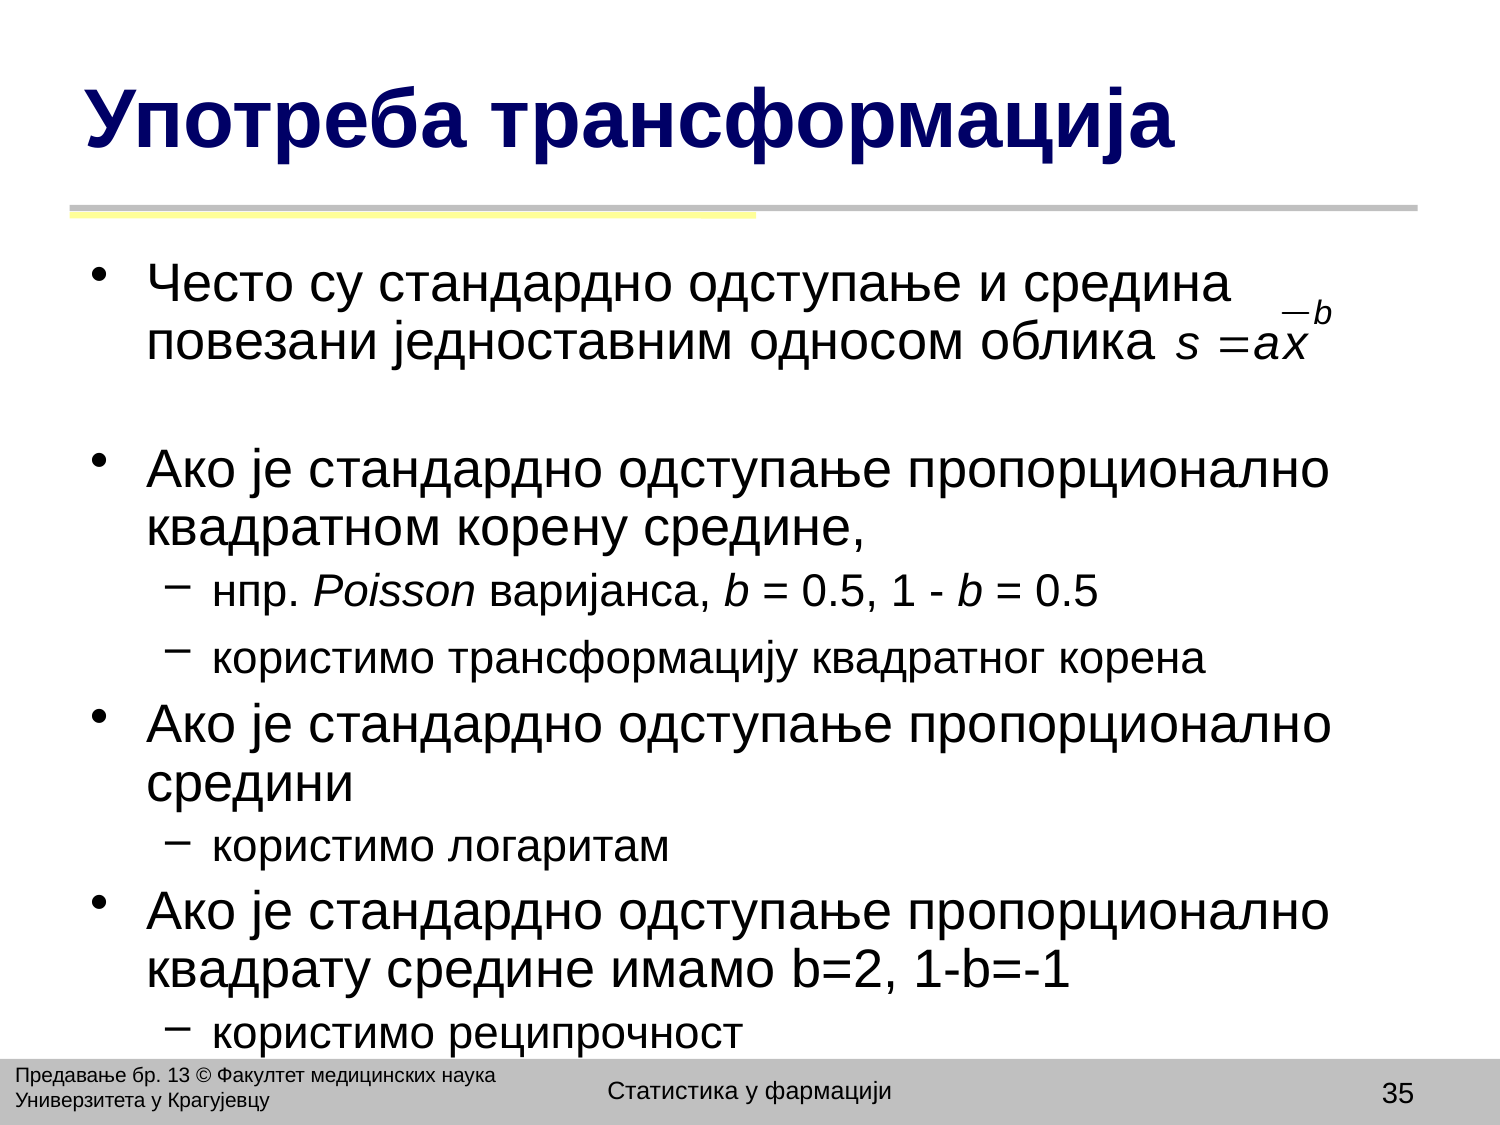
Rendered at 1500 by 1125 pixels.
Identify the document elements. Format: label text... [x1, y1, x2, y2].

slide_number Предавање бр. 13 © Факултет медицинских наука Универзитета у Крагујевцу [0, 1053, 614, 1108]
title Употреба трансформација [69, 19, 1426, 208]
list Често су стандардно одступање и средина повезани једноставним односом облика Ако је стандардно одступање пропорционално квадратном корену средине, нпр. Poisson варијанса, b = 0.5, 1 - b = 0.5 користимо трансформацију квадратног корена Aко је стандардно одступање пропорционално средини користимо логаритам Aко је стандардно одступање пропорционално квадрату средине имамо b=2, 1-b=-1 користимо реципрочност [74, 246, 1426, 1023]
footer Статистика у фармацији [512, 1066, 988, 1125]
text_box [1168, 287, 1343, 375]
slide_number 35 [1079, 1066, 1430, 1125]
